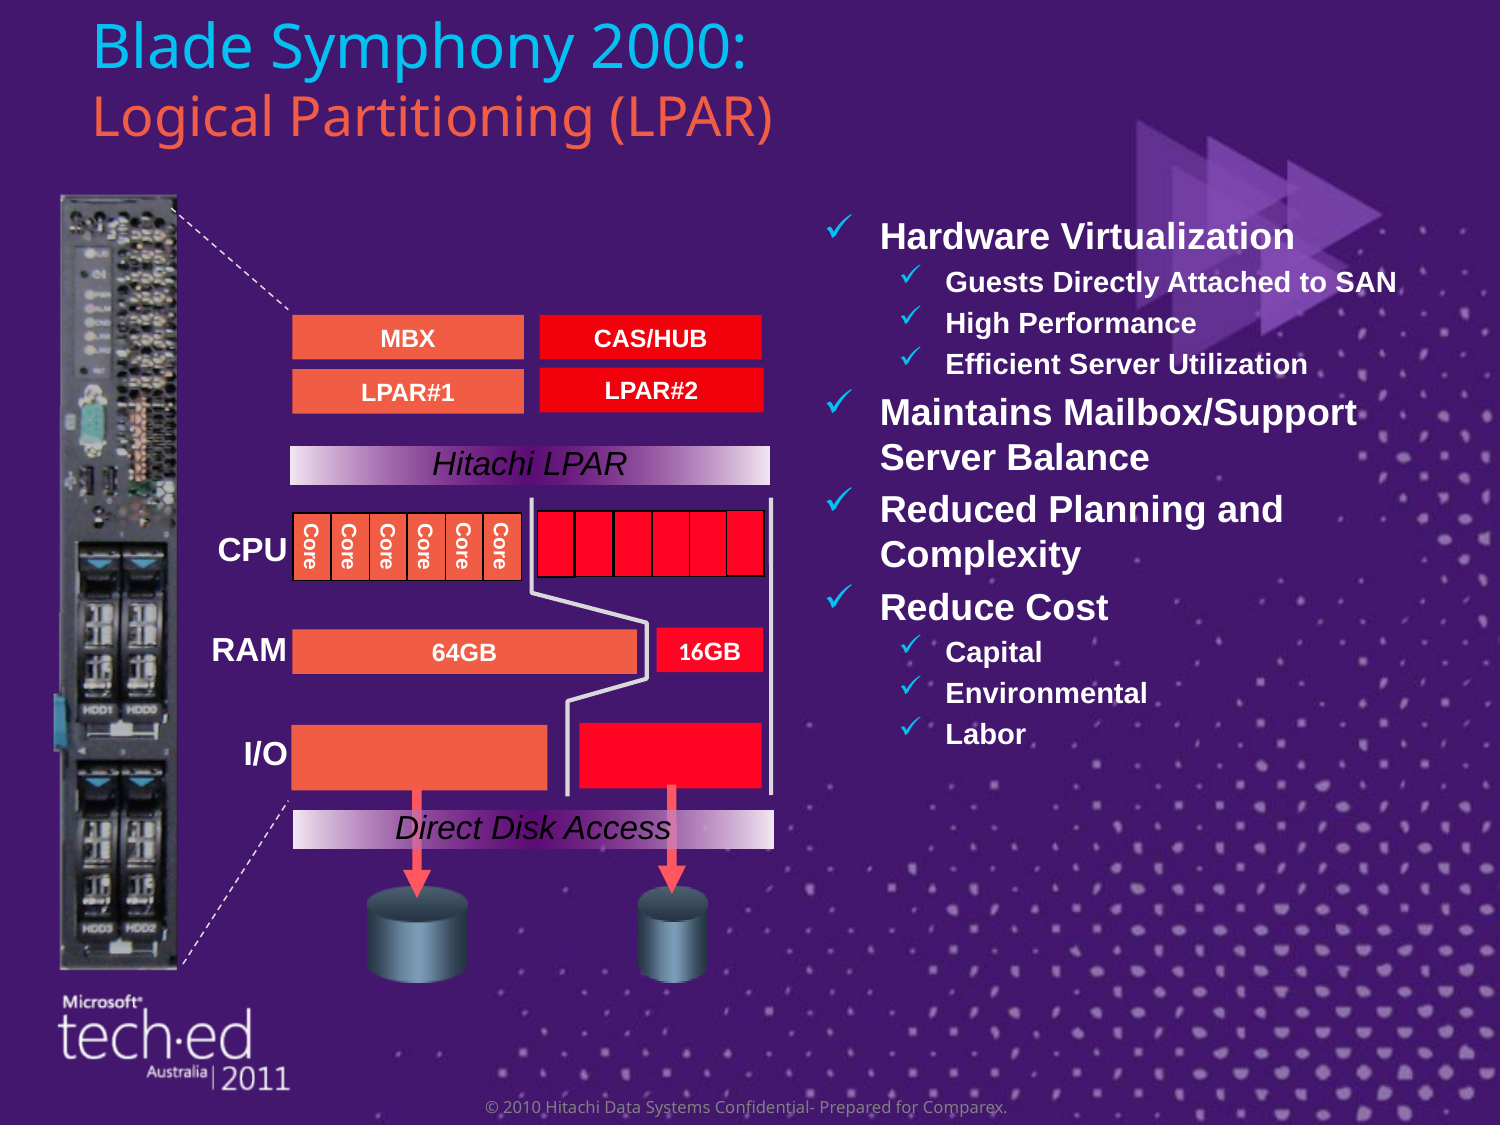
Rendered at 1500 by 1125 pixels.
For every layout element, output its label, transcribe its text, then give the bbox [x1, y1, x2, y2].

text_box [170, 207, 289, 310]
text_box Core [482, 512, 522, 581]
text_box CPU [201, 528, 288, 569]
text_box [613, 511, 652, 577]
text_box CAS/HUB [539, 314, 762, 360]
text_box [689, 510, 726, 577]
text_box Core [369, 513, 407, 581]
text_box 16GB [656, 627, 764, 673]
text_box MBX [292, 314, 524, 360]
text_box Core [407, 513, 445, 581]
text_box © 2010 Hitachi Data Systems Confidential- Prepared for Comparex. [470, 1089, 1024, 1125]
text_box [652, 510, 689, 577]
text_box [537, 511, 575, 577]
text_box LPAR#1 [292, 369, 524, 414]
title Blade Symphony 2000: Logical Partitioning (LPAR) [76, 0, 1412, 156]
text_box Core [330, 513, 369, 581]
text_box [575, 511, 613, 577]
text_box 64GB [292, 629, 552, 674]
text_box I/O [201, 732, 288, 773]
list Hardware Virtualization Guests Directly Attached to SAN High Performance Efficient Server Utilization Maintains Mailbox/Support Server Balance Reduced Planning and Complexity Reduce Cost Capital Environmental Labor [808, 205, 1462, 948]
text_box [153, 829, 318, 936]
picture [0, 0, 1500, 1125]
text_box RAM [201, 627, 288, 668]
text_box [726, 510, 765, 577]
text_box [531, 497, 647, 797]
text_box [579, 722, 762, 789]
text_box Core [293, 513, 330, 581]
text_box Hitachi LPAR [290, 446, 770, 485]
text_box [665, 849, 679, 885]
text_box [291, 724, 548, 791]
text_box Direct Disk Access [293, 810, 773, 849]
text_box Core [445, 512, 482, 581]
text_box LPAR#2 [539, 367, 764, 413]
